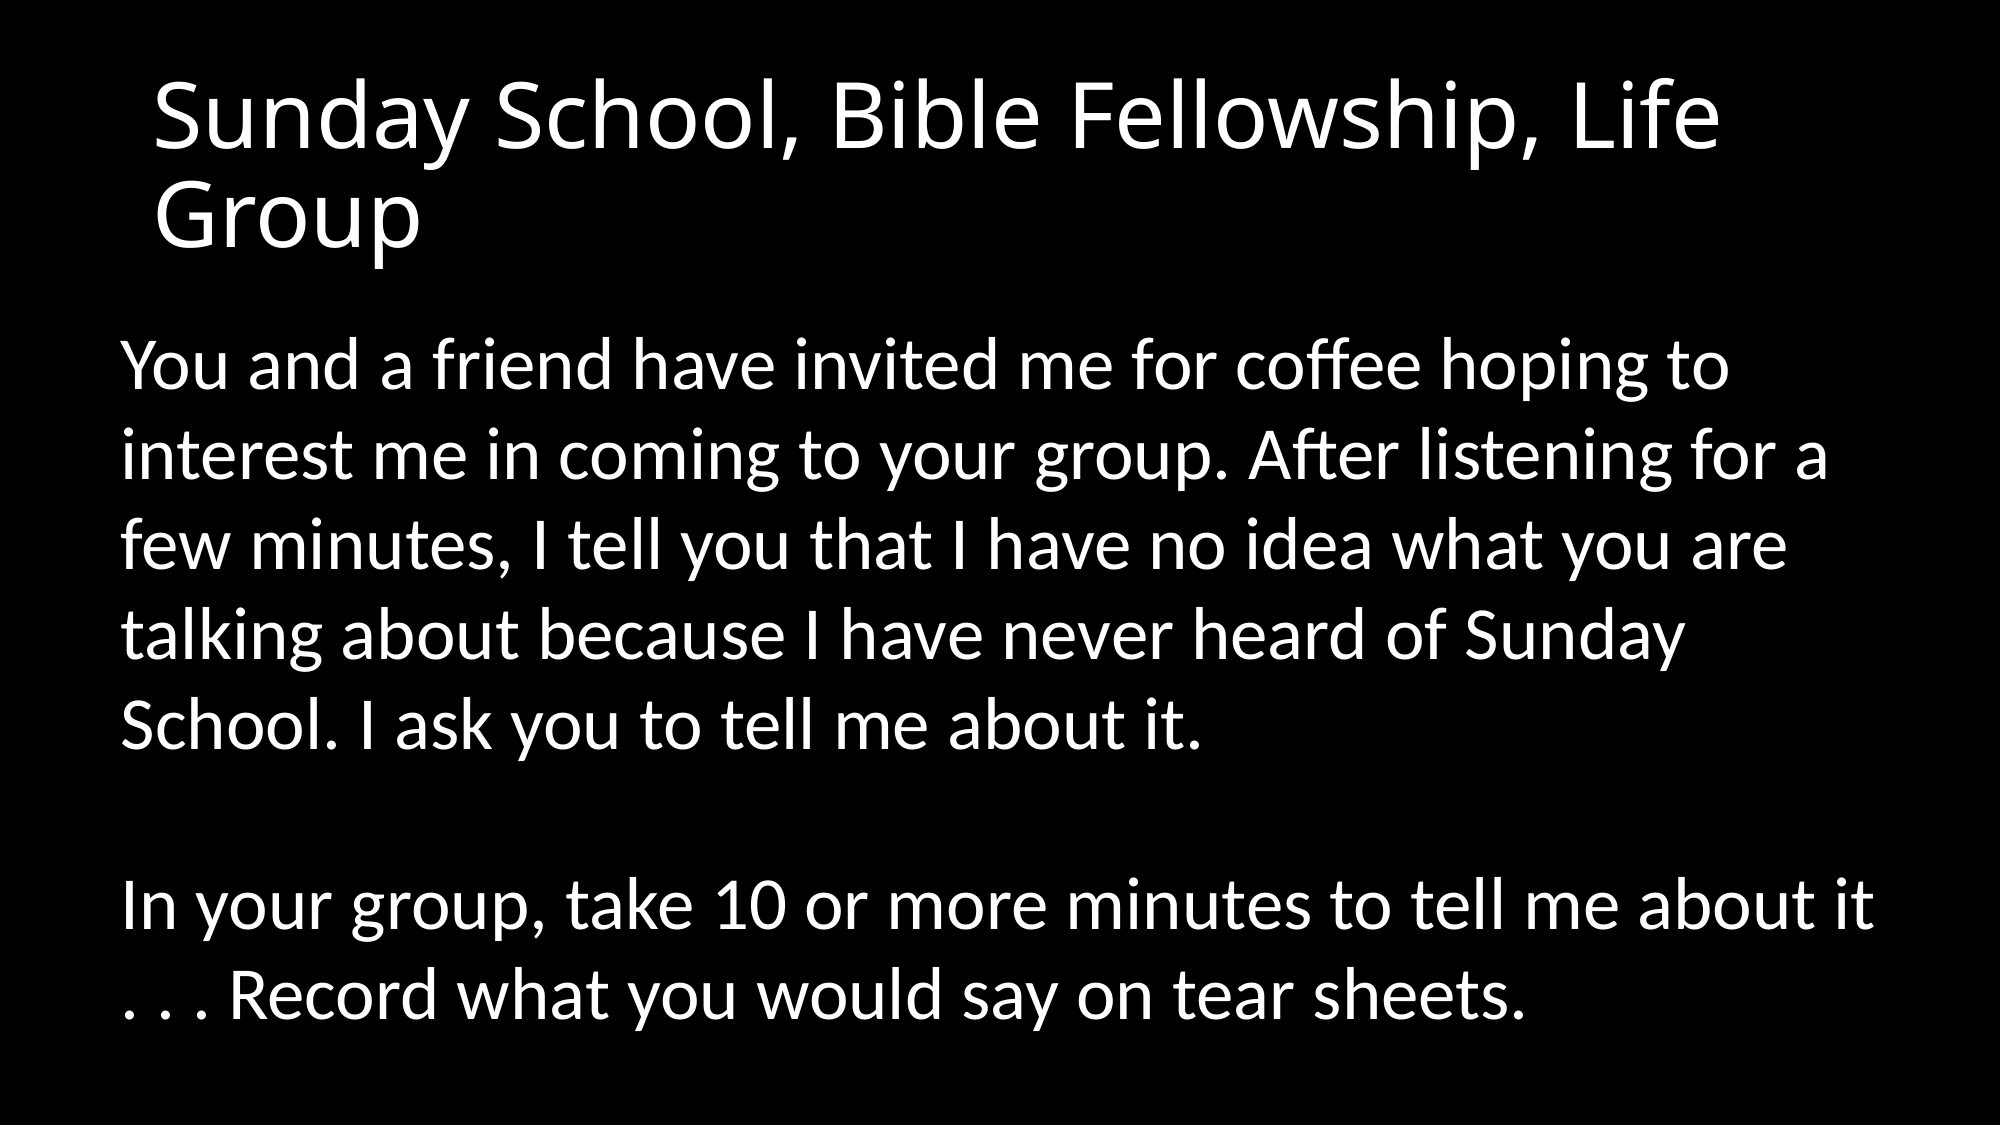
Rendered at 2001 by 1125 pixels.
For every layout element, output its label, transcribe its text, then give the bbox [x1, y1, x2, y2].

title Sunday School, Bible Fellowship, Life Group [137, 59, 1863, 278]
text_box You and a friend have invited me for coffee hoping to interest me in coming to your group. After listening for a few minutes, I tell you that I have no idea what you are talking about because I have never heard of Sunday School. I ask you to tell me about it. In your group, take 10 or more minutes to tell me about it . . . Record what you would say on tear sheets. [105, 307, 1902, 1042]
